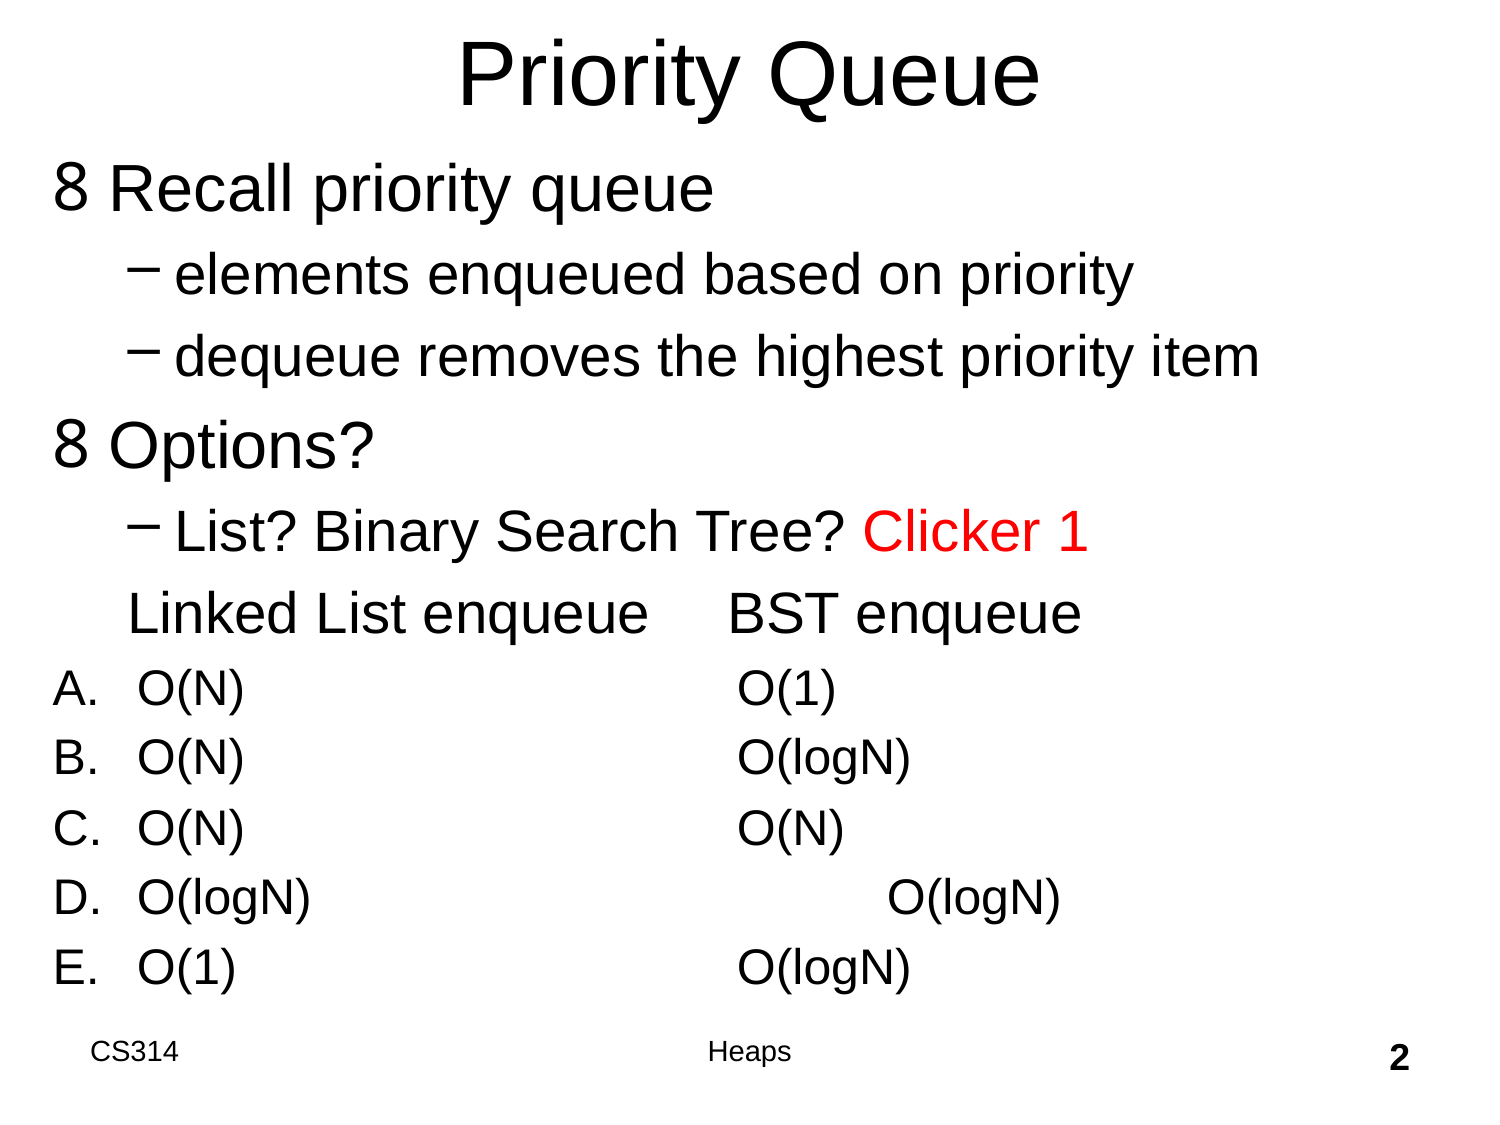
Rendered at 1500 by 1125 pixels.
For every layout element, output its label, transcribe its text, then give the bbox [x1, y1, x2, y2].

list Recall priority queue elements enqueued based on priority dequeue removes the highest priority item Options? List? Binary Search Tree? Clicker 1 Linked List enqueue BST enqueue O(N) O(1) O(N) O(logN) O(N) O(N) O(logN) O(logN) O(1) O(logN) [37, 137, 1463, 1038]
slide_number 2 [1112, 1024, 1426, 1101]
footer Heaps [462, 1024, 1038, 1101]
title Priority Queue [112, 0, 1388, 137]
slide_number CS314 [74, 1024, 451, 1101]
